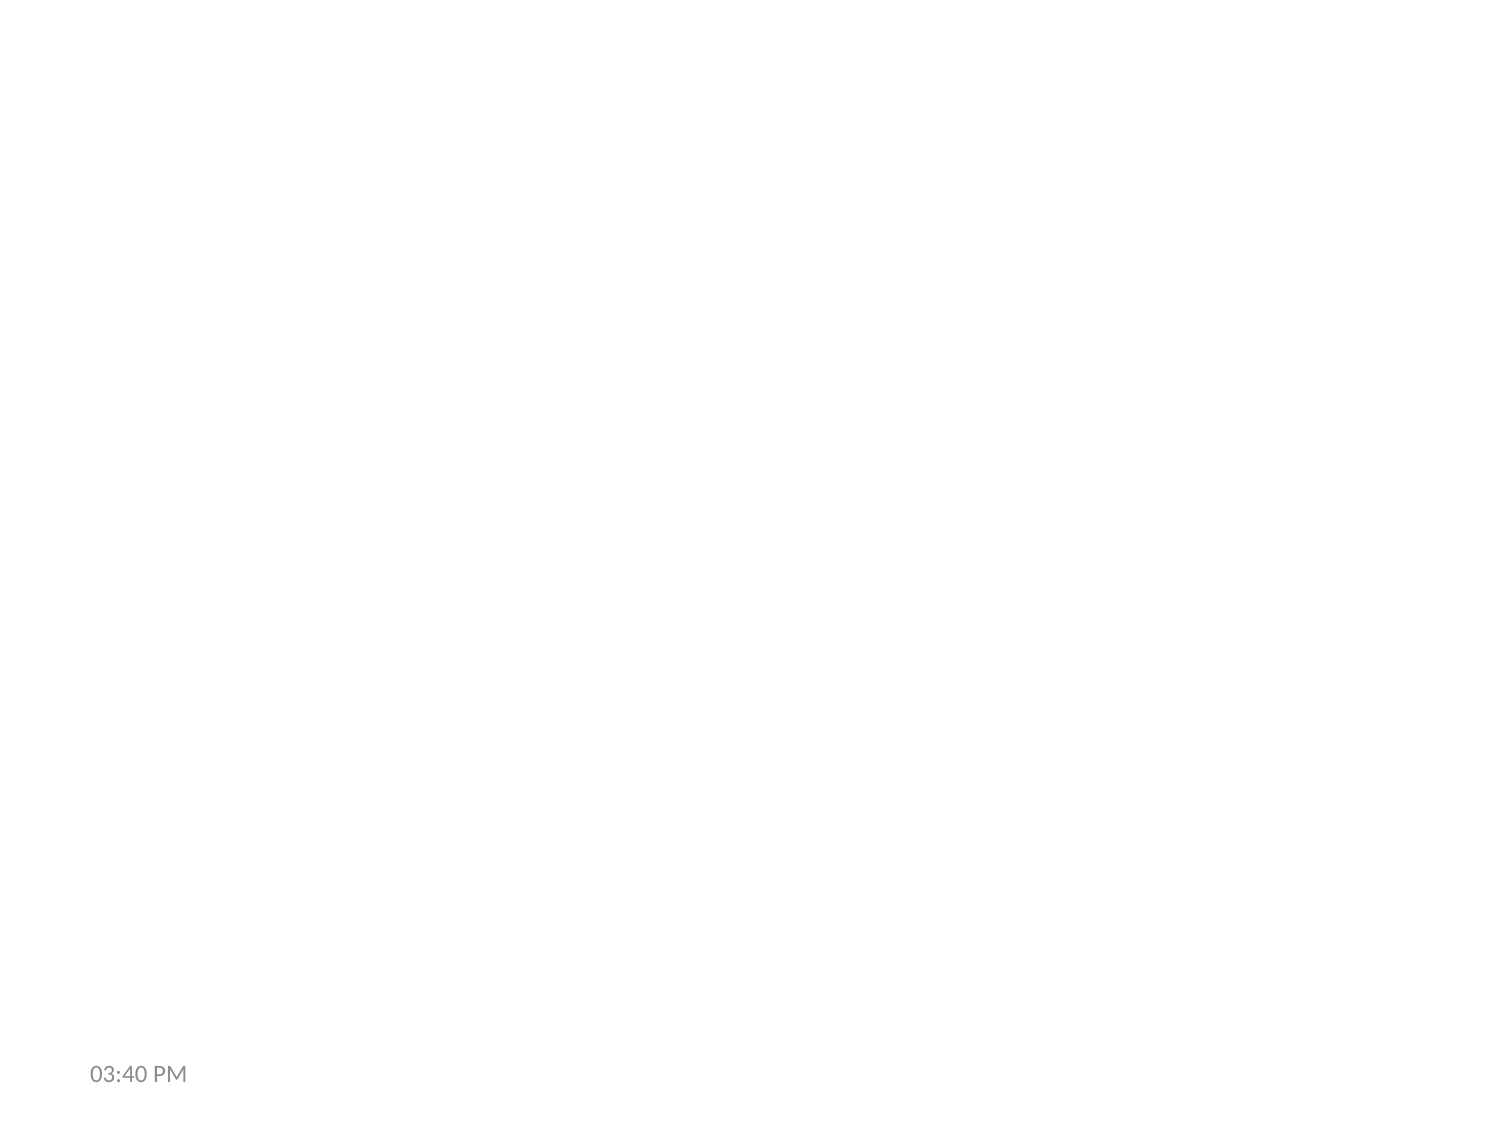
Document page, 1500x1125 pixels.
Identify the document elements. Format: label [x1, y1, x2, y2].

slide_number [75, 1042, 425, 1103]
